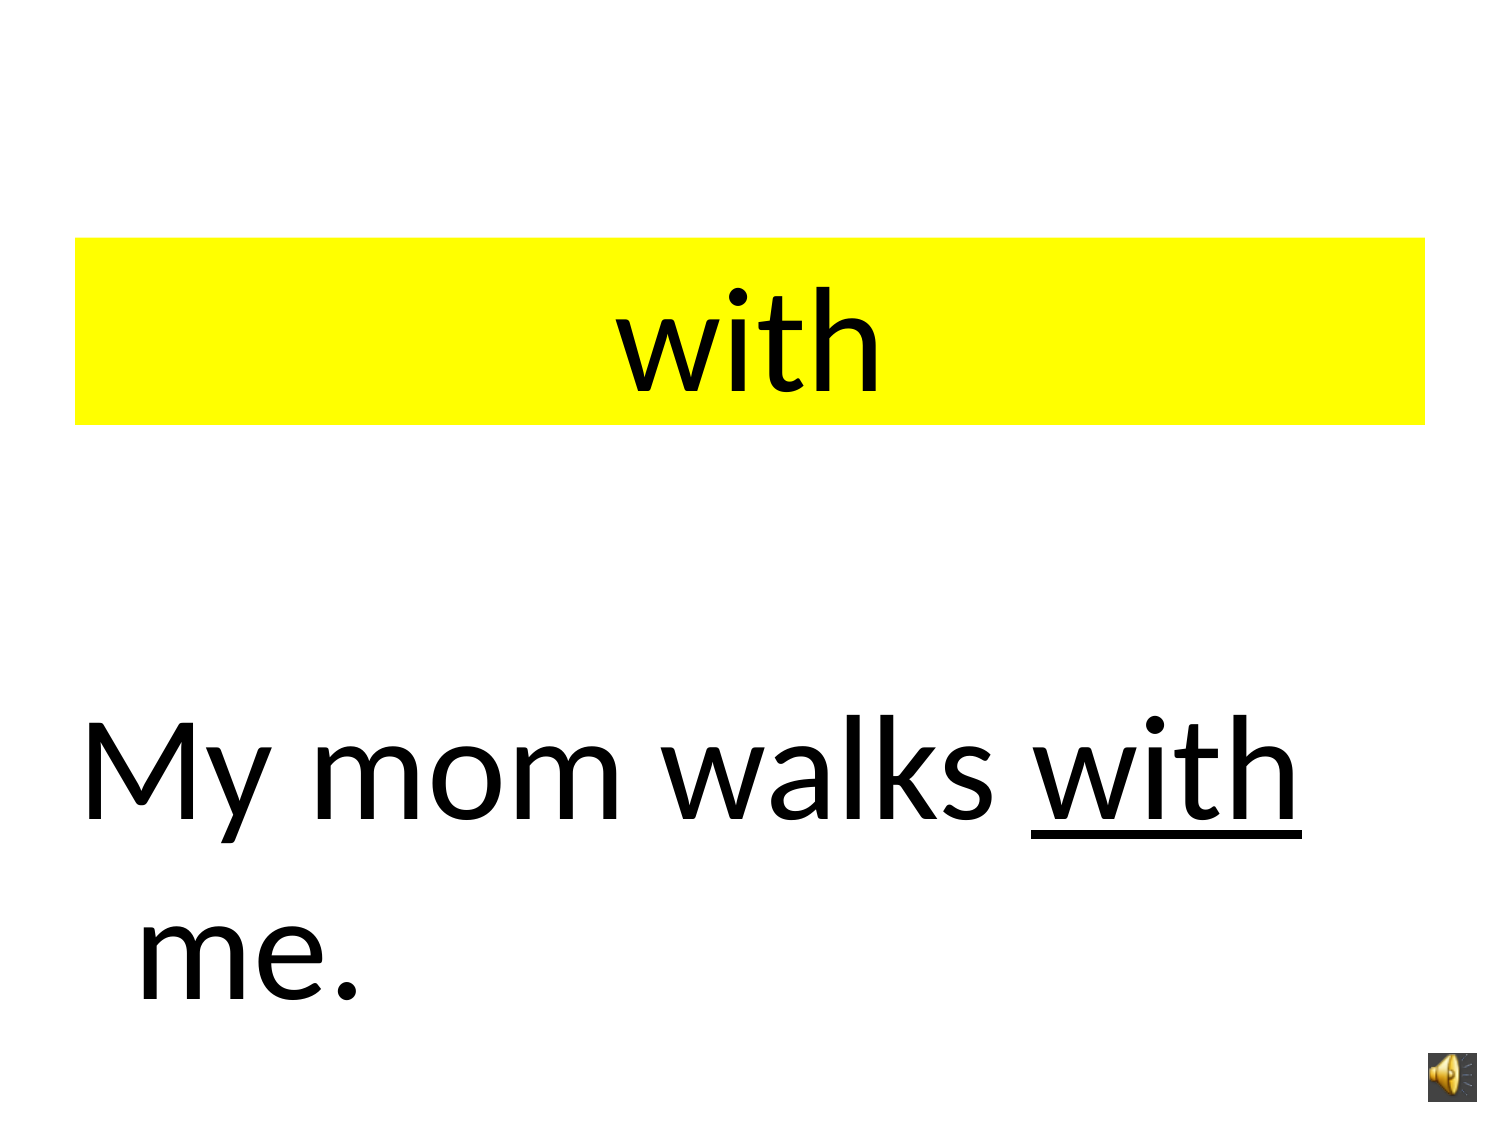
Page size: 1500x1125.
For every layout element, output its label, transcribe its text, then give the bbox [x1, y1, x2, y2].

title with [75, 237, 1425, 425]
list My mom walks with me. [62, 662, 1413, 1125]
picture [1427, 1052, 1478, 1103]
